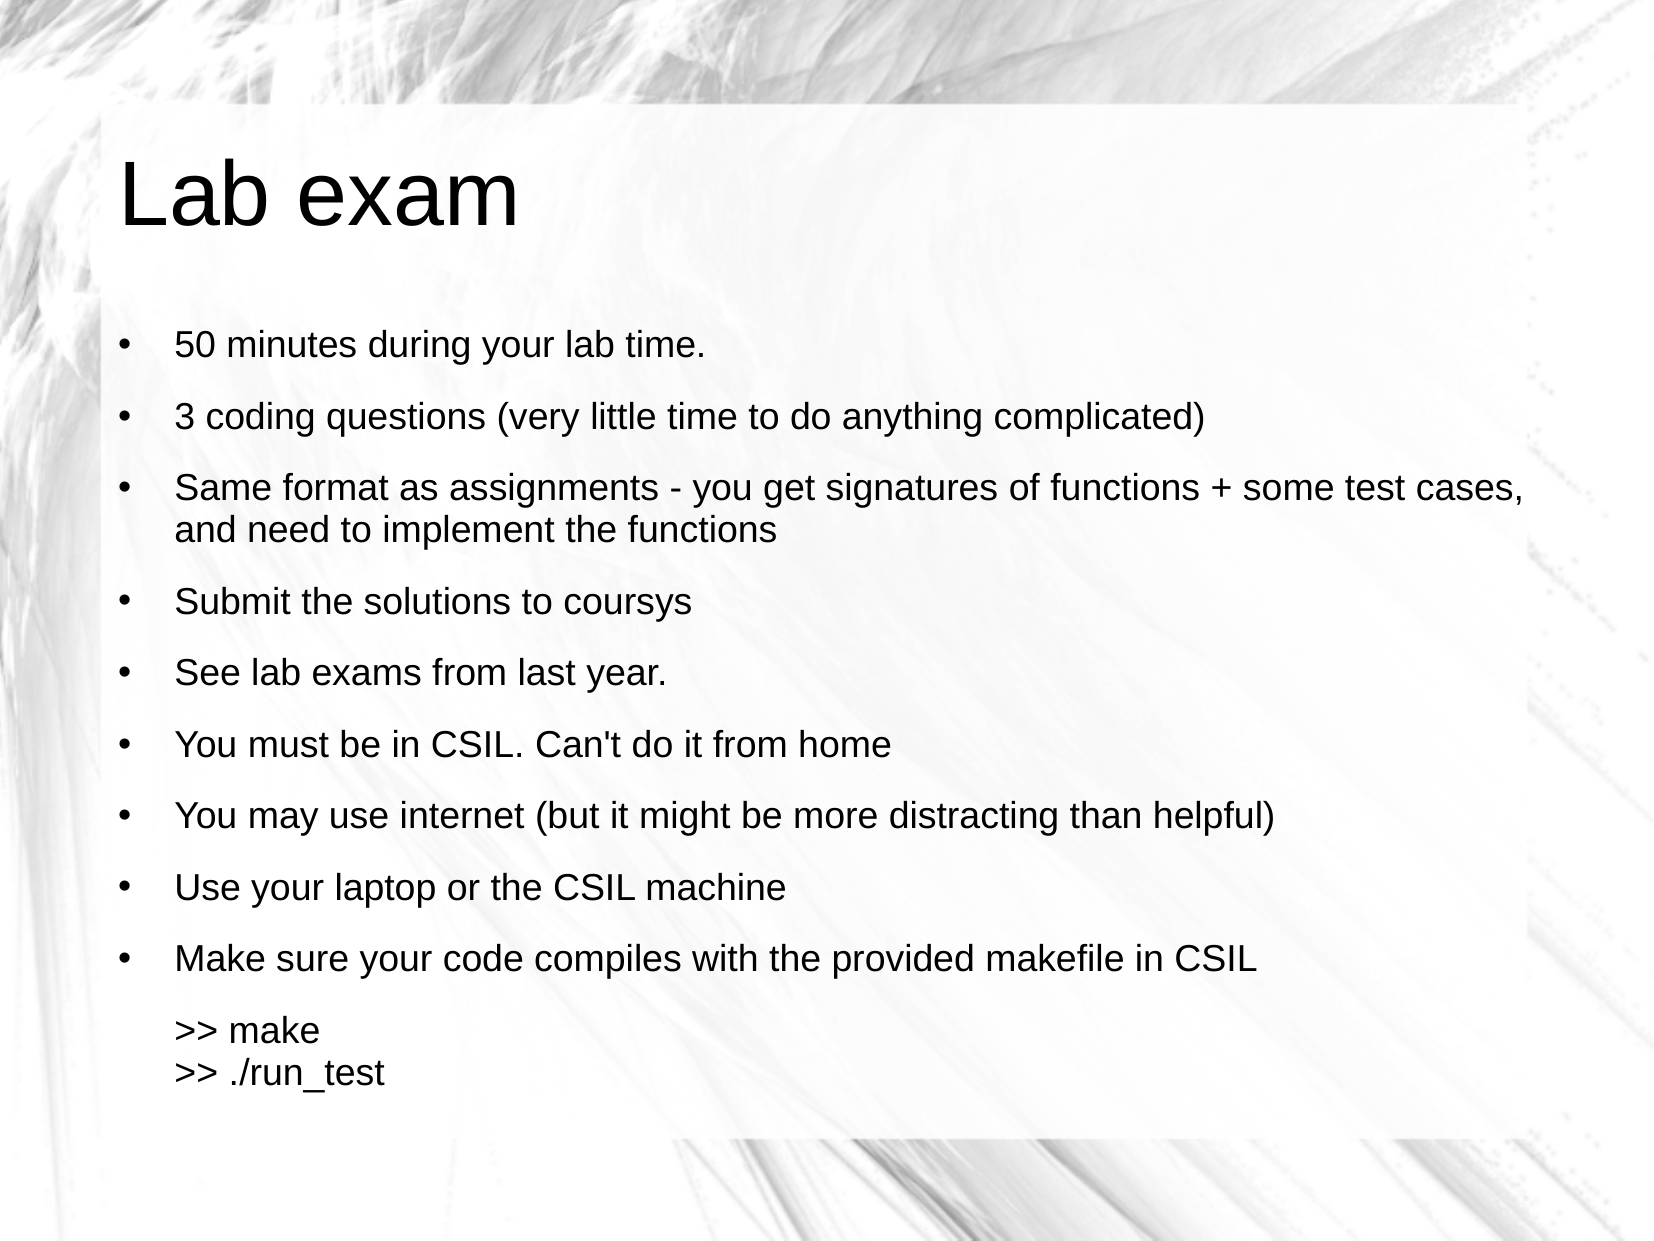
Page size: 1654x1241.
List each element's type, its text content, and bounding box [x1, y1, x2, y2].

list 50 minutes during your lab time. 3 coding questions (very little time to do anything complicated) Same format as assignments - you get signatures of functions + some test cases, and need to implement the functions Submit the solutions to coursys See lab exams from last year. You must be in CSIL. Can't do it from home You may use internet (but it might be more distracting than helpful) Use your laptop or the CSIL machine Make sure your code compiles with the provided makefile in CSIL >> make >> ./run_test [118, 319, 1571, 1102]
picture [0, 0, 1654, 1241]
title Lab exam [118, 112, 1504, 278]
